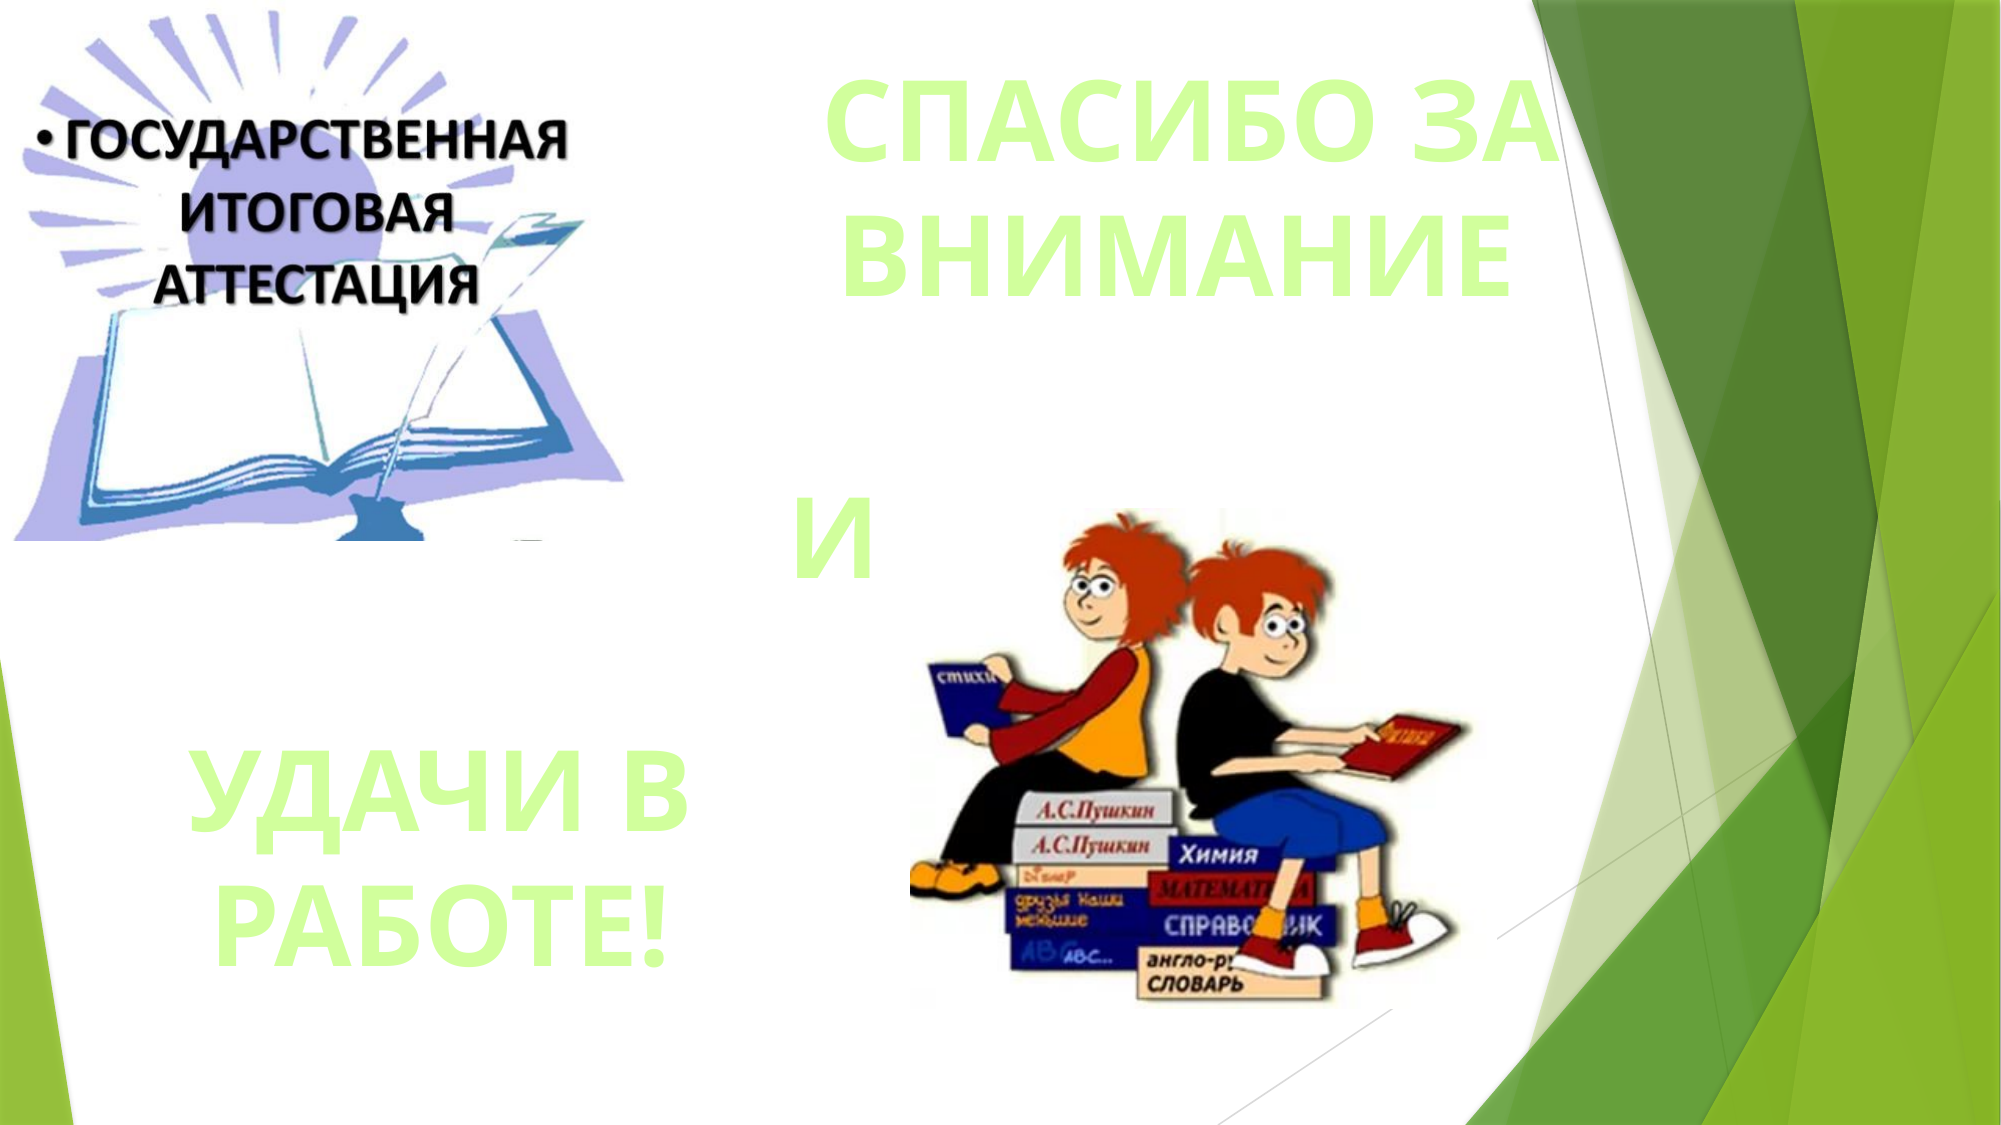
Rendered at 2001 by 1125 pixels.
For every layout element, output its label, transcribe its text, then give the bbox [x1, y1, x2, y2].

picture [909, 507, 1497, 1009]
text_box И [602, 458, 1065, 609]
text_box СПАСИБО ЗА ВНИМАНИЕ [637, 41, 1772, 462]
picture [0, 0, 632, 541]
text_box УДАЧИ В РАБОТЕ! [159, 711, 722, 997]
